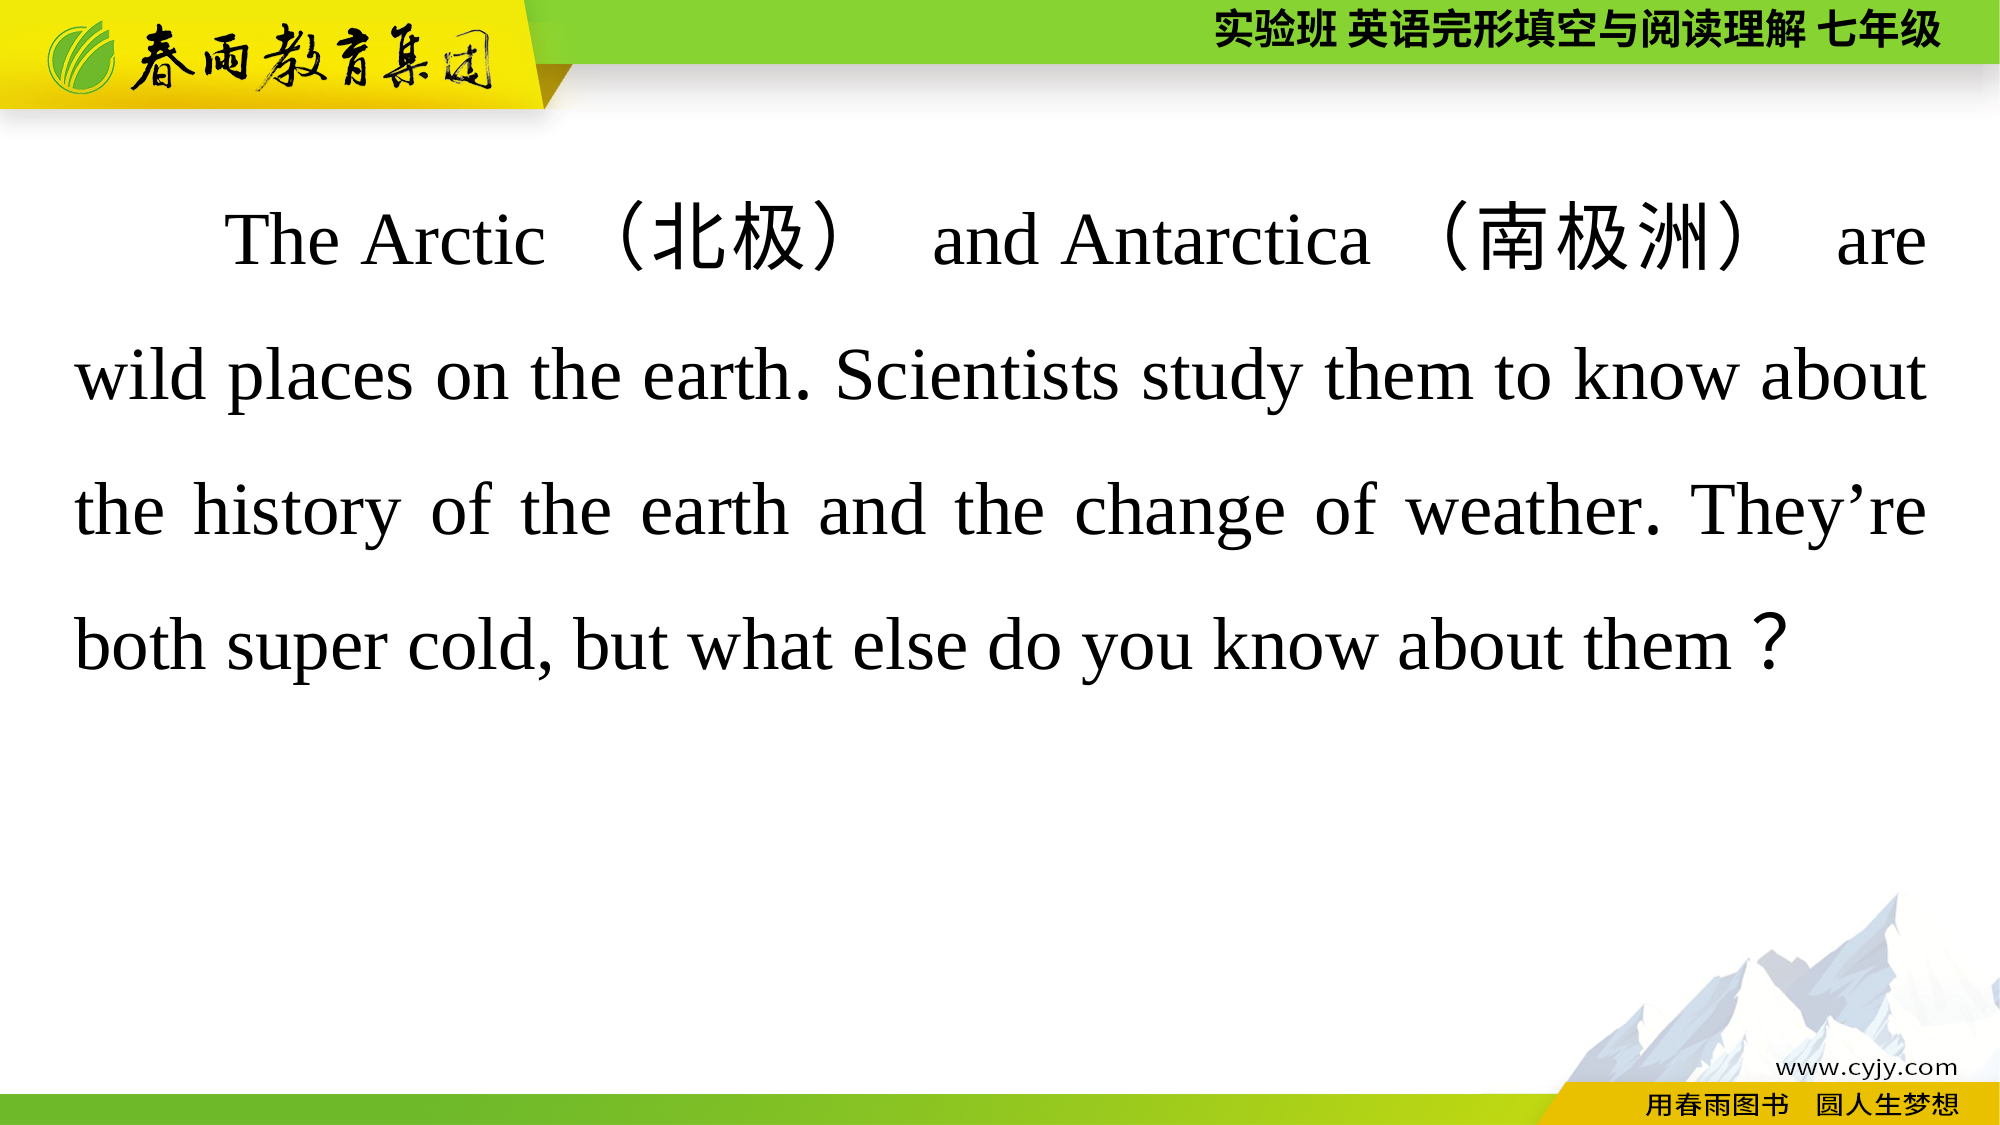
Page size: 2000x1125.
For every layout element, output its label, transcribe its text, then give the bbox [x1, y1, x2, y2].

list The Arctic（北极） and Antarctica（南极洲） are wild places on the earth. Scientists study them to know about the history of the earth and the change of weather. They’re both super cold, but what else do you know about them？ [59, 137, 1944, 817]
picture [0, 0, 2000, 1125]
